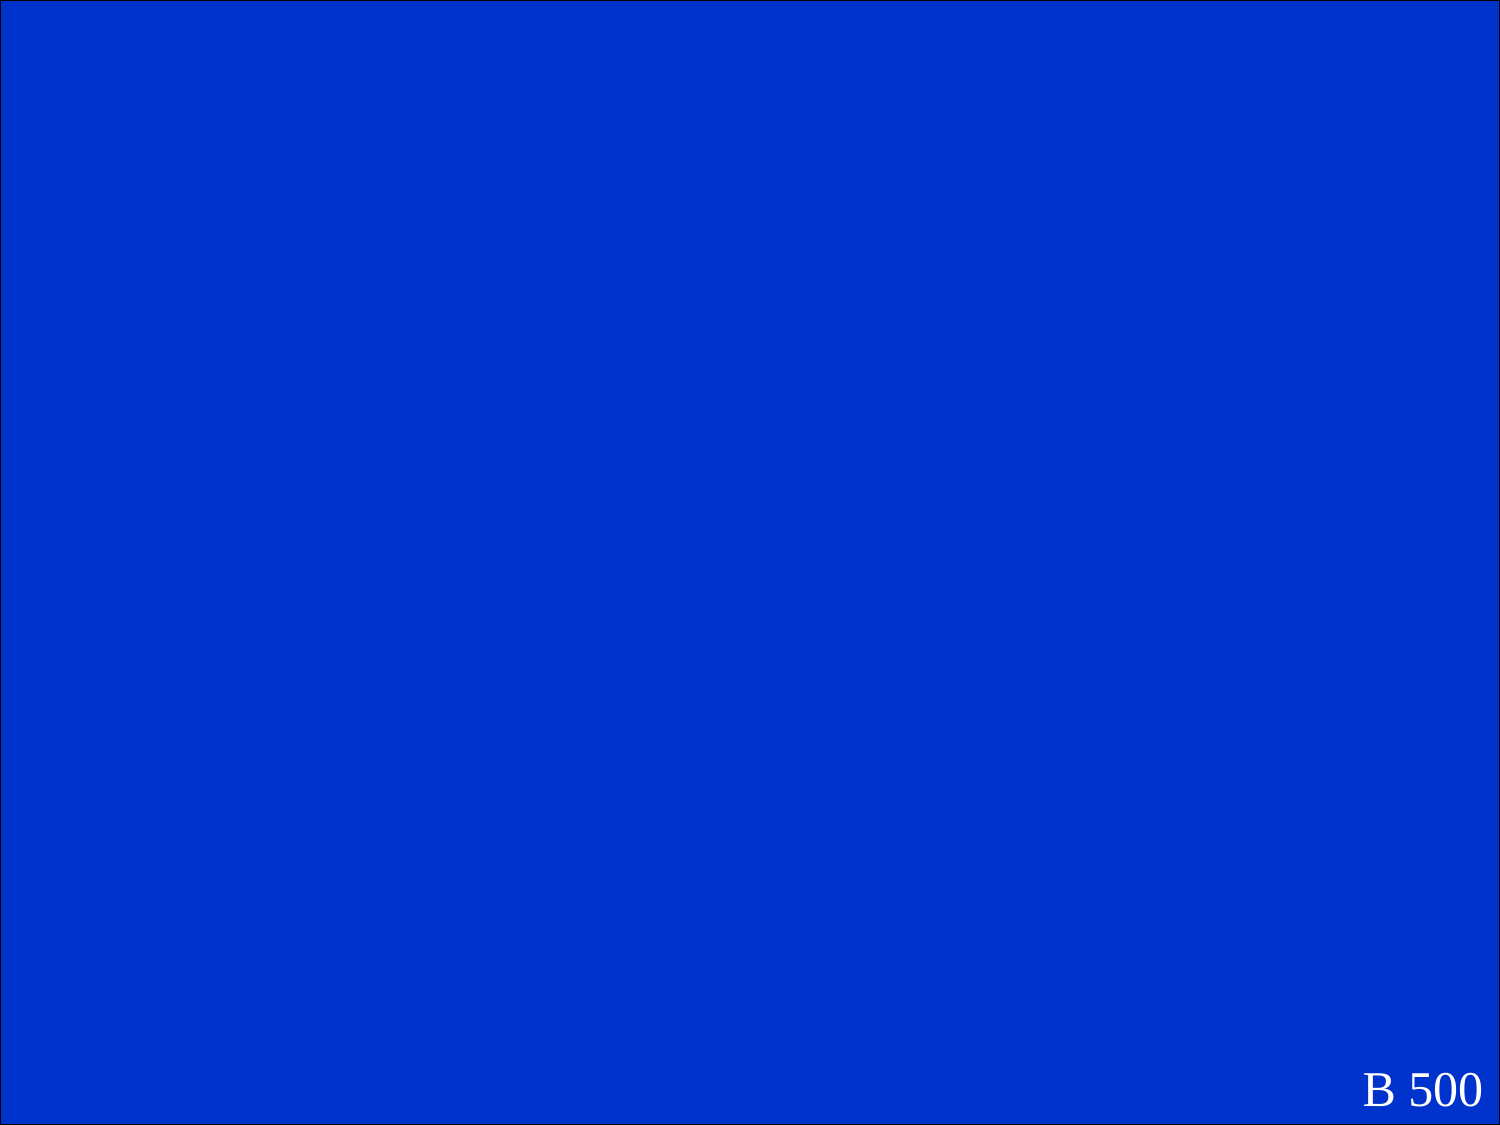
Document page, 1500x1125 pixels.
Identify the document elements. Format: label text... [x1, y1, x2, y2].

text_box B 500 [1347, 1049, 1499, 1125]
text_box [0, 0, 1500, 1125]
